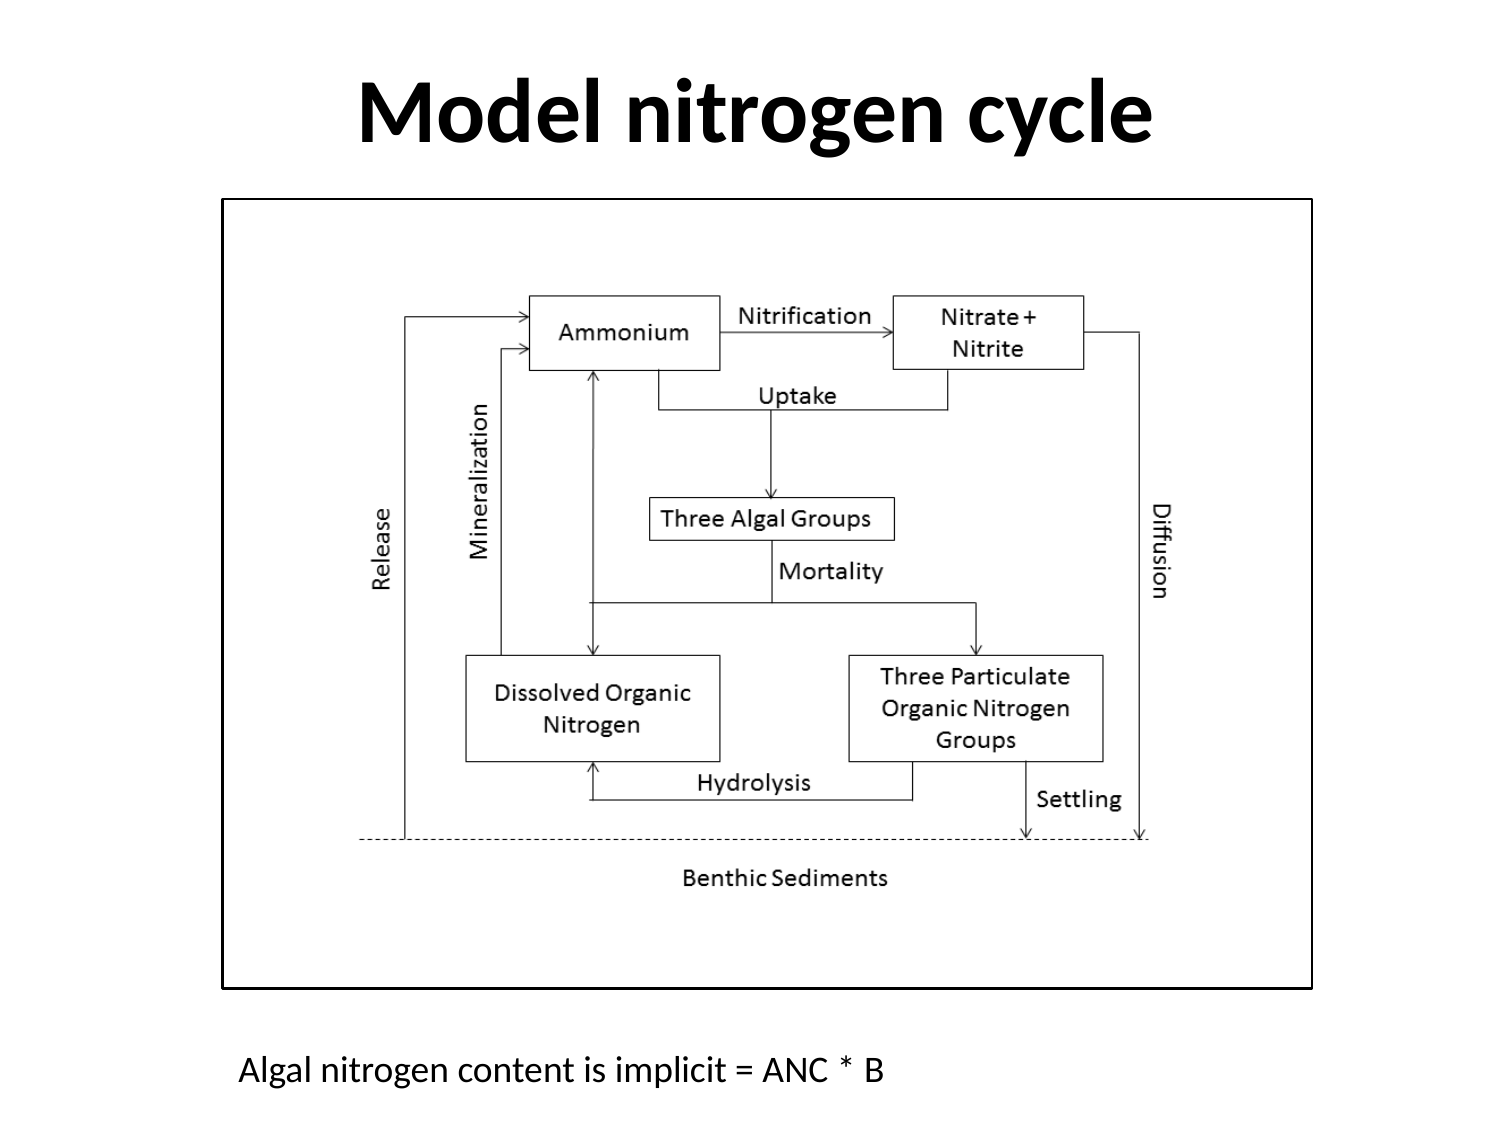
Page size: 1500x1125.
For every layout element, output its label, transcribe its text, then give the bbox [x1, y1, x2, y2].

text_box Algal nitrogen content is implicit = ANC * B [223, 1037, 1311, 1098]
title Model nitrogen cycle [81, 12, 1432, 200]
picture [223, 199, 1312, 988]
